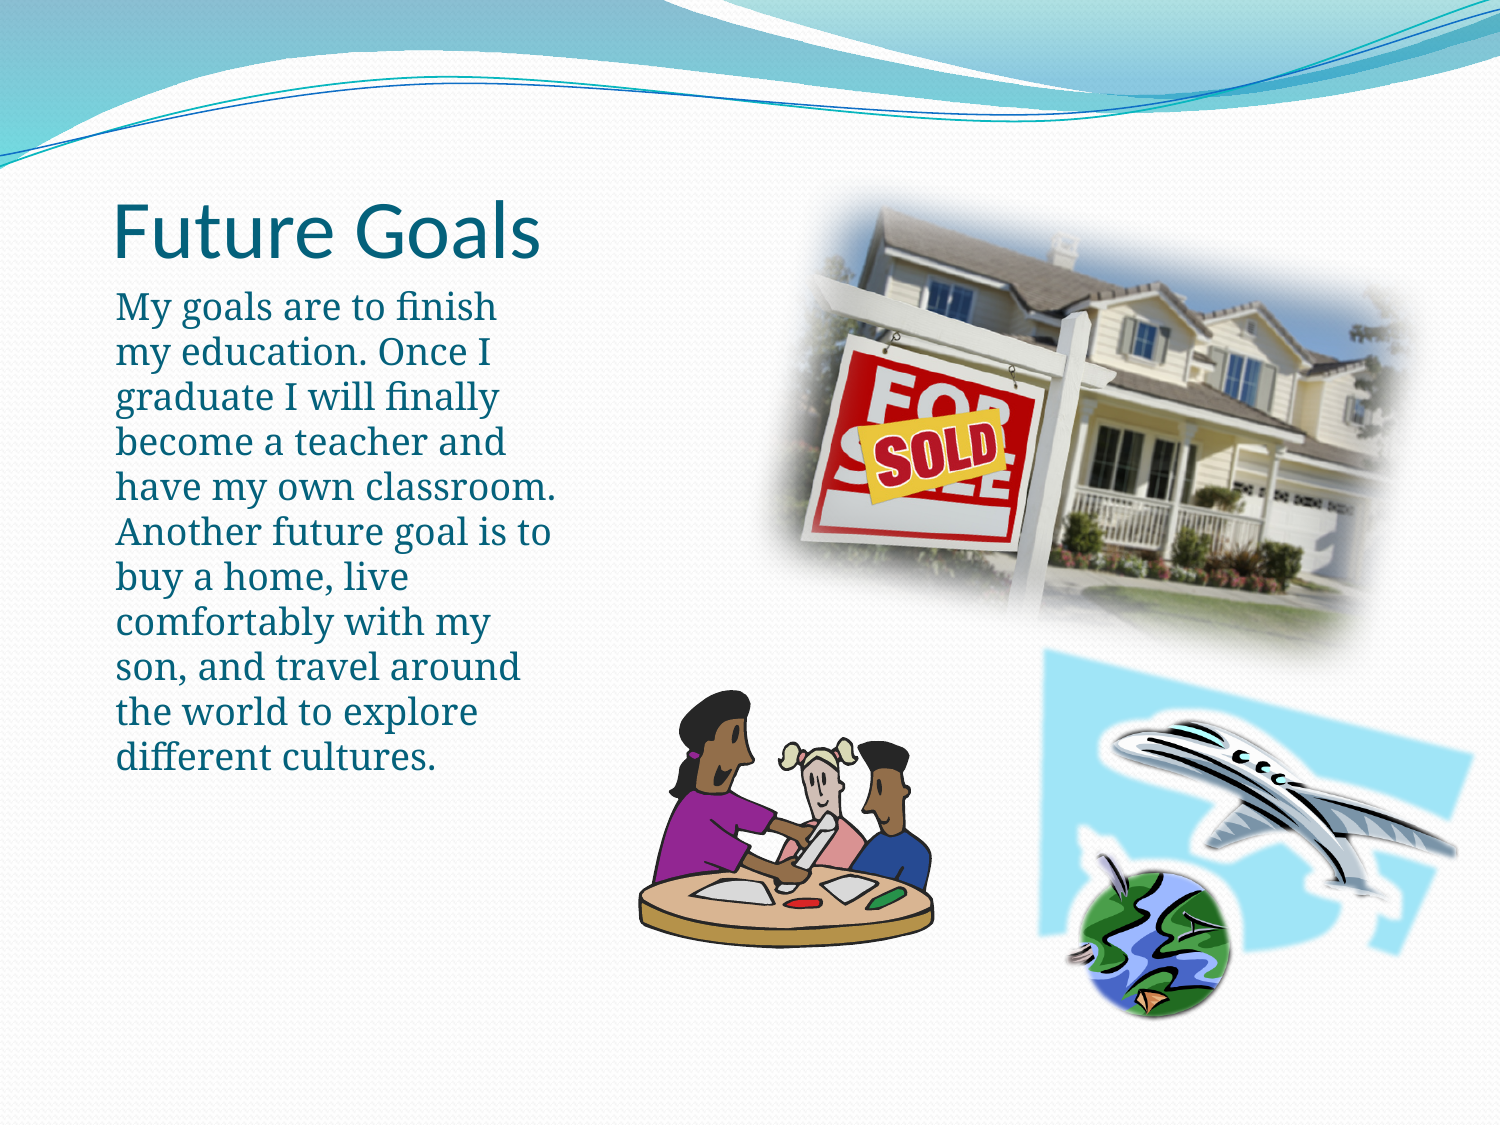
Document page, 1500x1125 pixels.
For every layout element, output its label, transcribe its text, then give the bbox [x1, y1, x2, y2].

title Future Goals [112, 84, 563, 275]
picture [637, 687, 935, 949]
list My goals are to finish my education. Once I graduate I will finally become a teacher and have my own classroom. Another future goal is to buy a home, live comfortably with my son, and travel around the world to explore different cultures. [112, 275, 563, 1025]
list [759, 207, 1418, 645]
picture [1005, 674, 1463, 1038]
